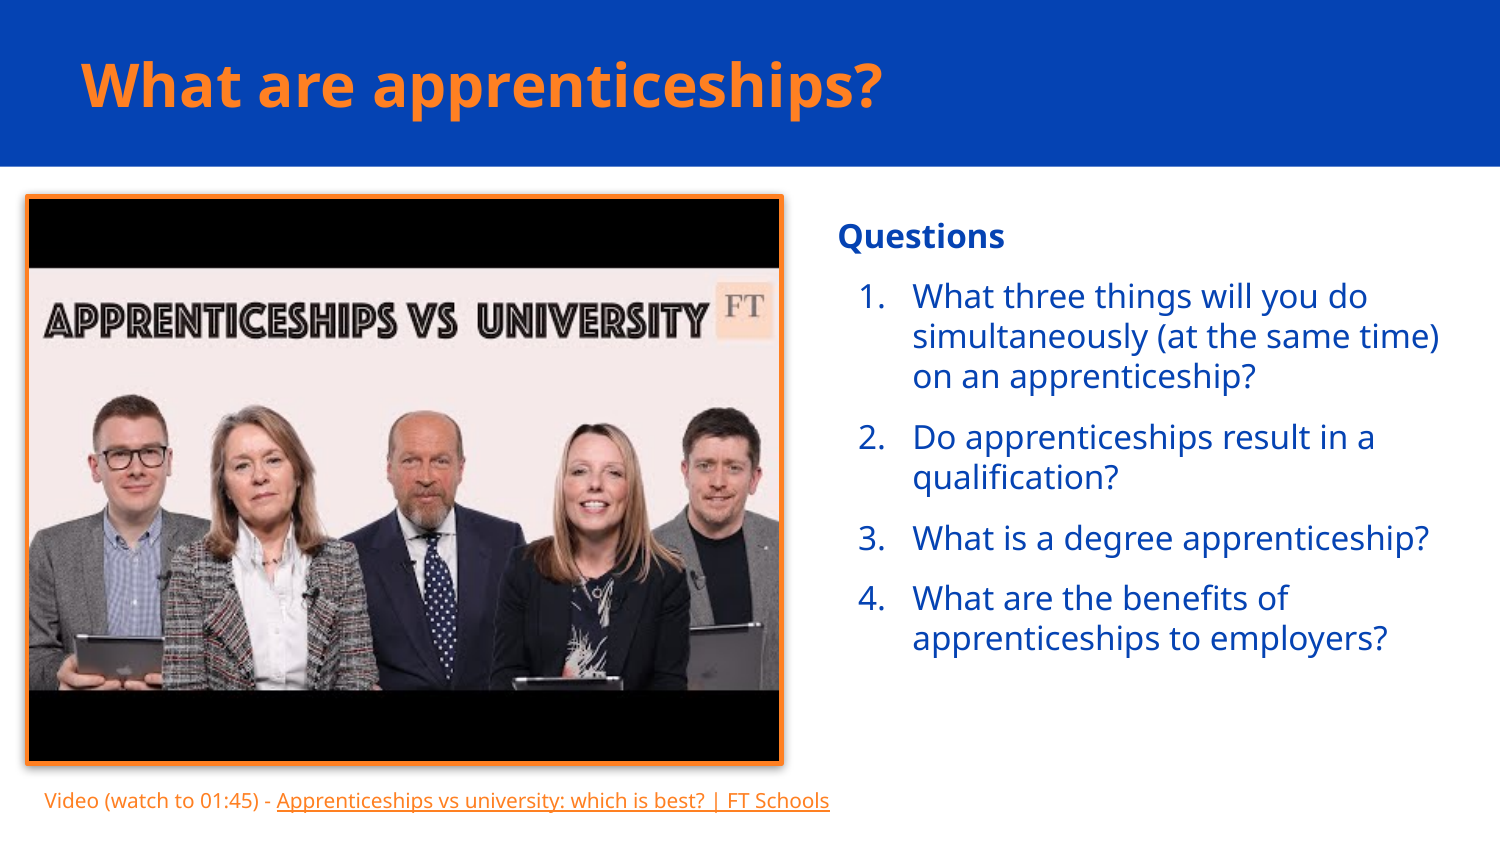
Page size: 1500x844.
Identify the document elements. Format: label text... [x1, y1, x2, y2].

text_box Questions What three things will you do simultaneously (at the same time) on an apprenticeship? Do apprenticeships result in a qualification? What is a degree apprenticeship? What are the benefits of apprenticeships to employers? [822, 199, 1466, 715]
title What are apprenticeships? [66, 32, 1470, 135]
picture [29, 198, 780, 762]
text_box Video (watch to 01:45) - Apprenticeships vs university: which is best? | FT Schools [29, 773, 896, 831]
